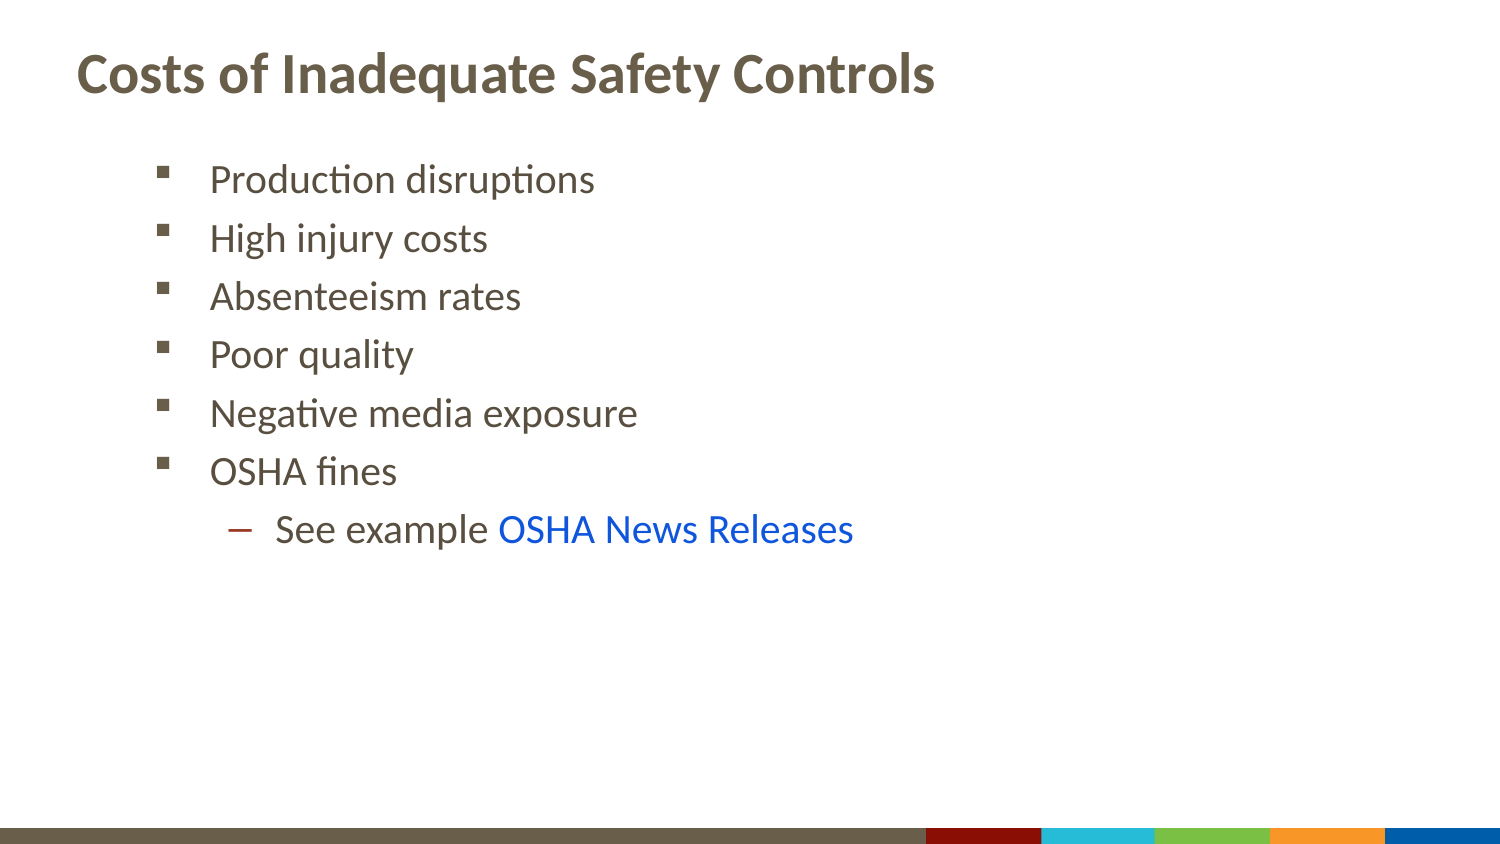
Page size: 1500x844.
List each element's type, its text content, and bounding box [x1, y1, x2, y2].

picture [0, 828, 1500, 844]
list Production disruptions High injury costs Absenteeism rates Poor quality Negative media exposure OSHA fines See example OSHA News Releases [138, 144, 1362, 659]
title Costs of Inadequate Safety Controls [62, 0, 989, 113]
